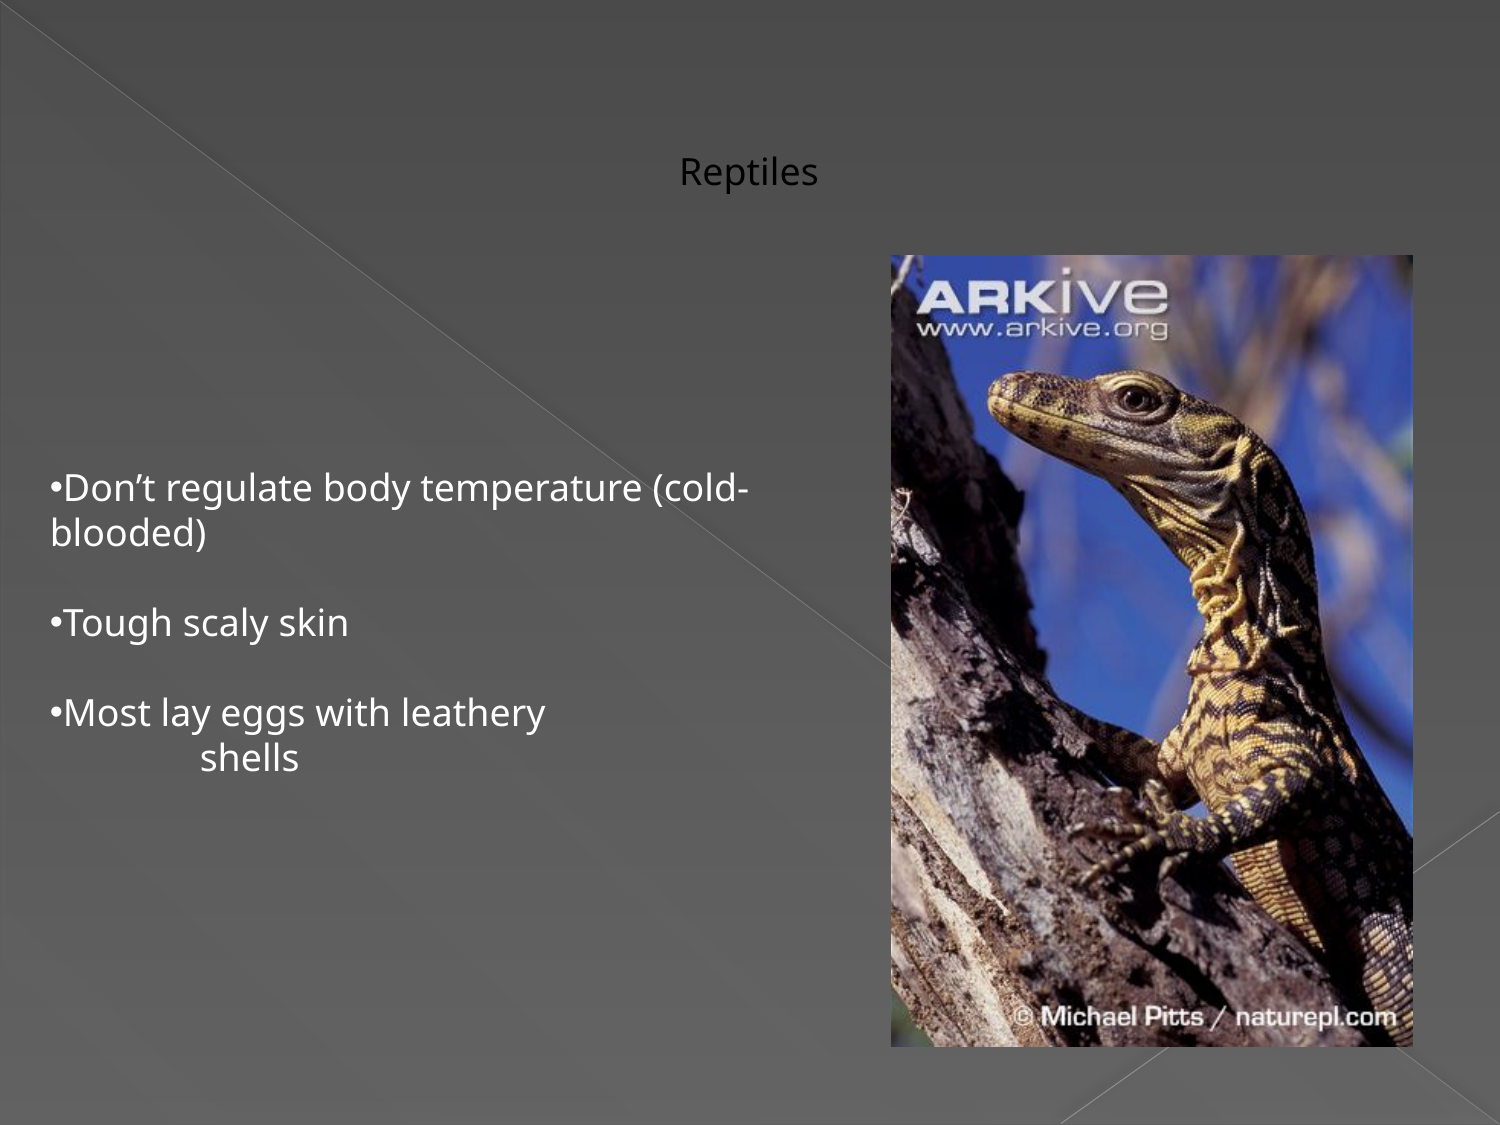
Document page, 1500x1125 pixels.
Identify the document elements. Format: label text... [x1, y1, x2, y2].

picture [891, 255, 1413, 1048]
text_box Don’t regulate body temperature (cold-blooded) Tough scaly skin Most lay eggs with leathery shells [35, 456, 786, 787]
text_box Reptiles [664, 140, 836, 201]
